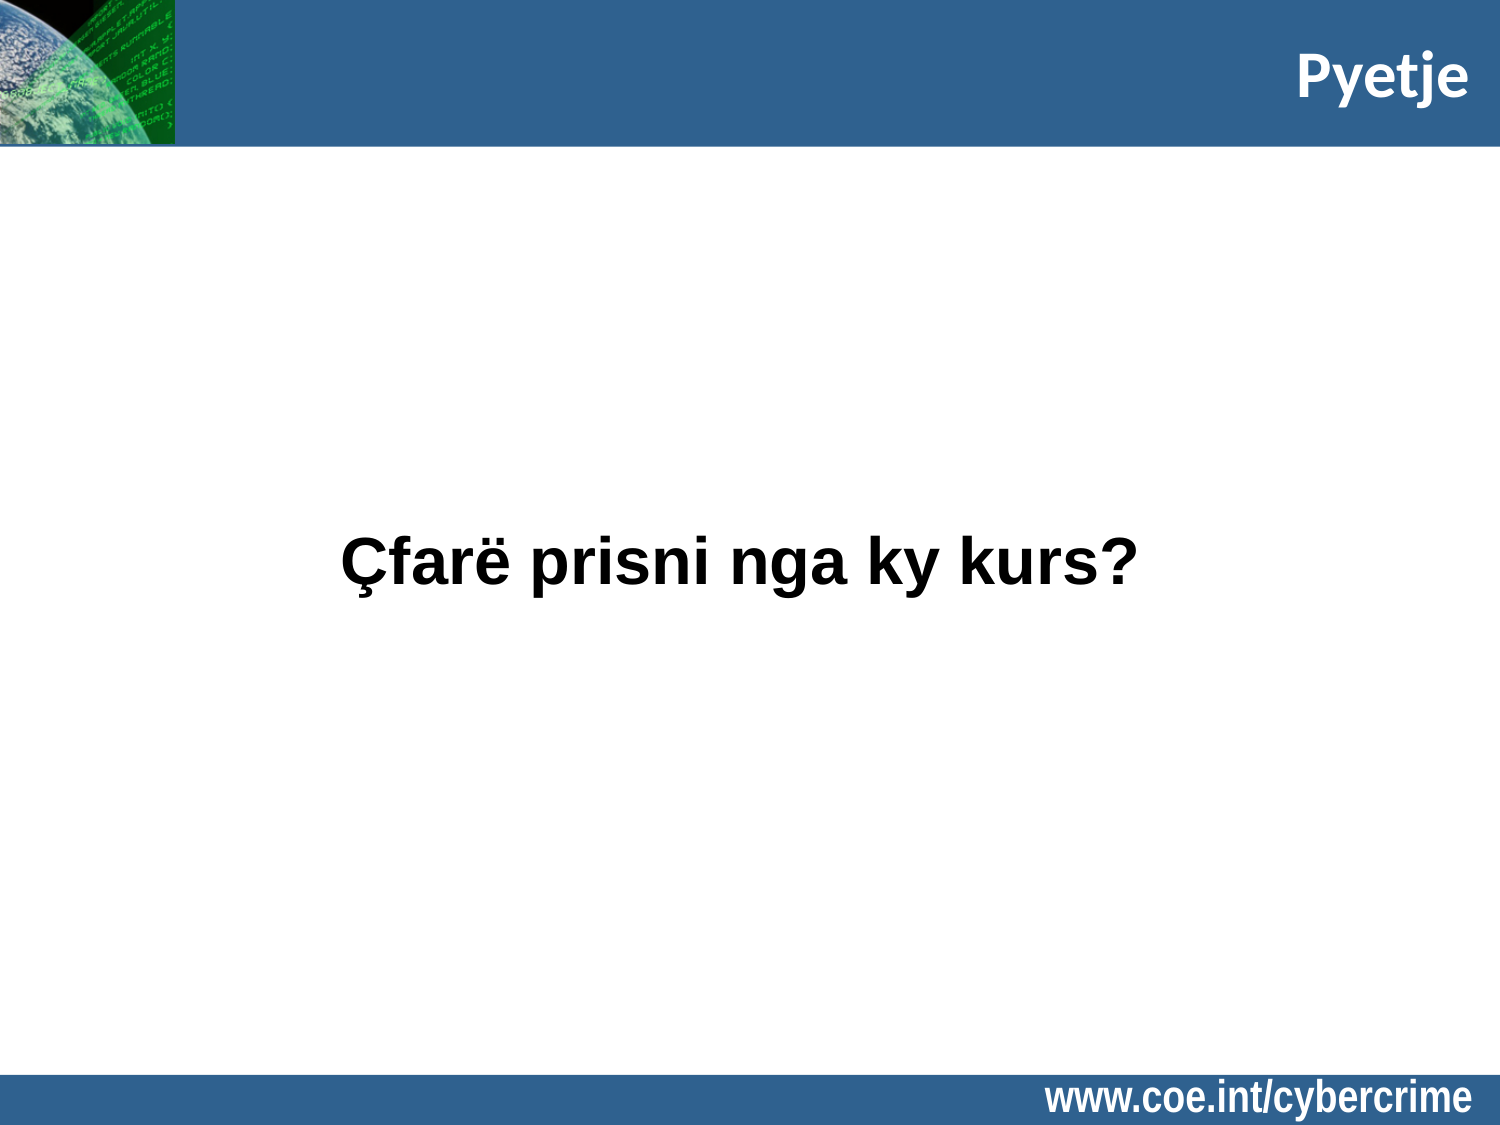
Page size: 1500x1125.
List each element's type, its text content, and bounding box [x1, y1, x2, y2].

picture [0, 0, 175, 144]
text_box Çfarë prisni nga ky kurs? [50, 525, 1450, 605]
text_box [0, 1073, 1030, 1125]
text_box www.coe.int/cybercrime [1030, 1059, 1500, 1125]
text_box Pyetje [177, 0, 1500, 149]
